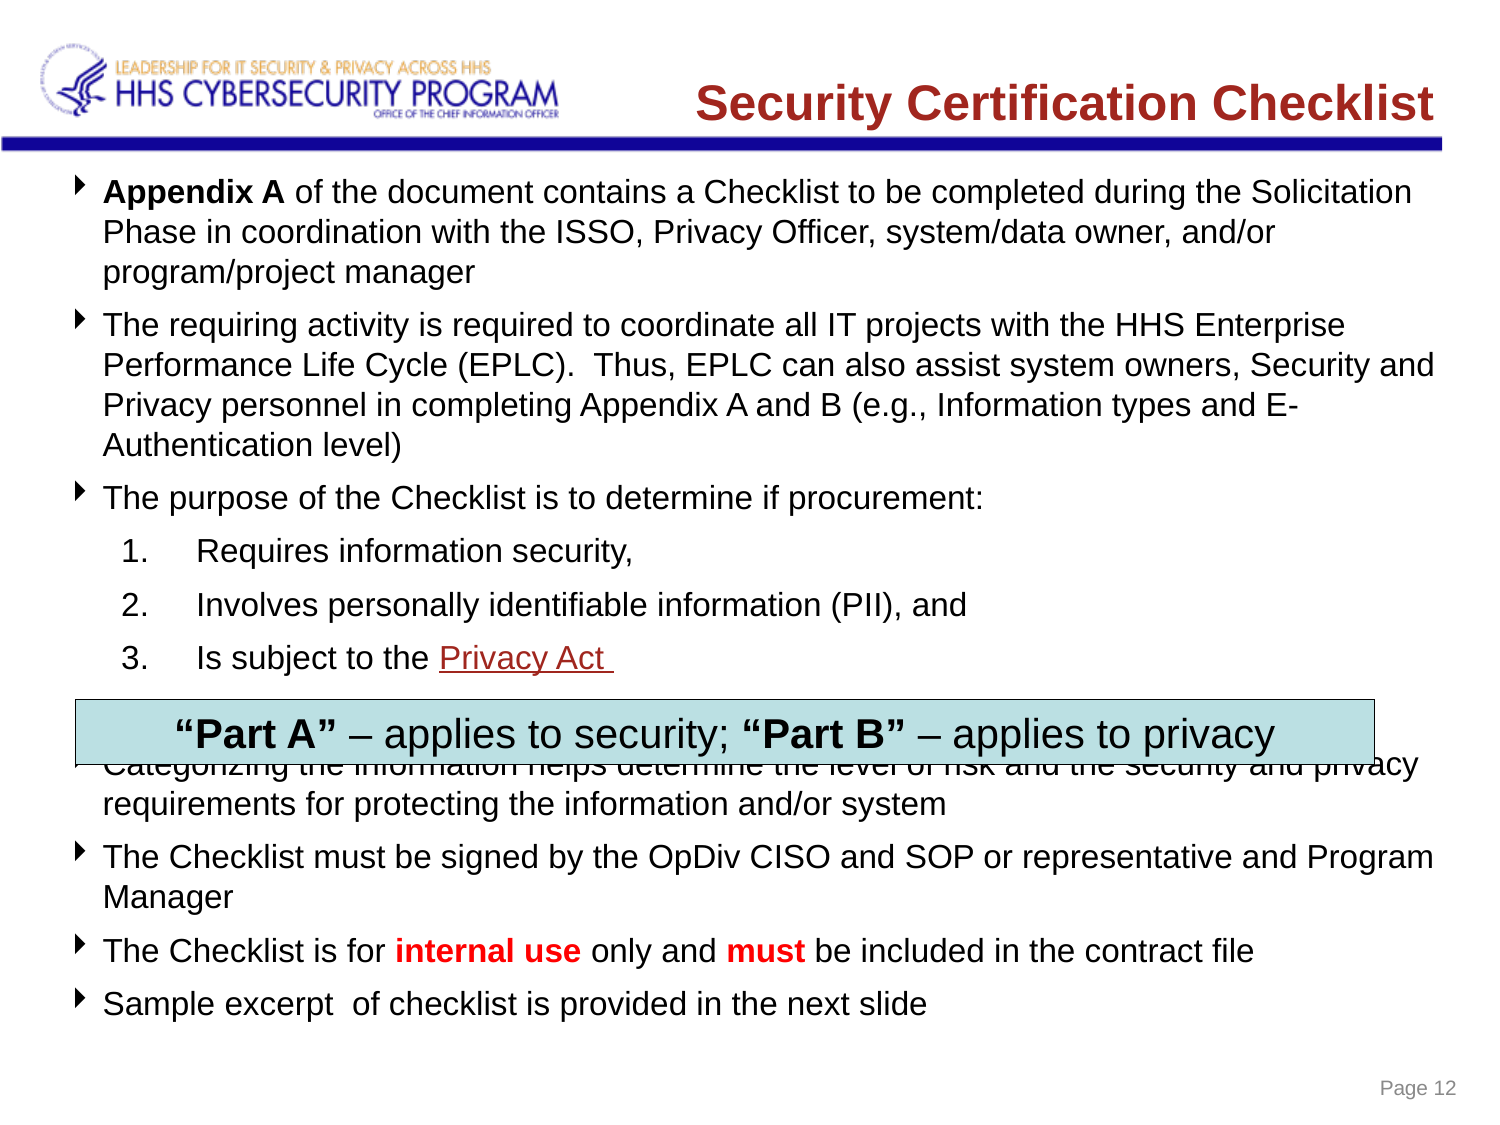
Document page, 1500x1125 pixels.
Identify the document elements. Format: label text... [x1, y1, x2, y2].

title Security Certification Checklist [562, 49, 1451, 138]
list Appendix A of the document contains a Checklist to be completed during the Solicitation Phase in coordination with the ISSO, Privacy Officer, system/data owner, and/or program/project manager The requiring activity is required to coordinate all IT projects with the HHS Enterprise Performance Life Cycle (EPLC). Thus, EPLC can also assist system owners, Security and Privacy personnel in completing Appendix A and B (e.g., Information types and E-Authentication level) The purpose of the Checklist is to determine if procurement: Requires information security, Involves personally identifiable information (PII), and Is subject to the Privacy Act Categorizing the information helps determine the level of risk and the security and privacy requirements for protecting the information and/or system The Checklist must be signed by the OpDiv CISO and SOP or representative and Program Manager The Checklist is for internal use only and must be included in the contract file Sample excerpt of checklist is provided in the next slide [49, 162, 1472, 1066]
picture [0, 0, 1443, 234]
text_box “Part A” – applies to security; “Part B” – applies to privacy [75, 699, 1375, 765]
slide_number Page 12 [1121, 1065, 1472, 1110]
